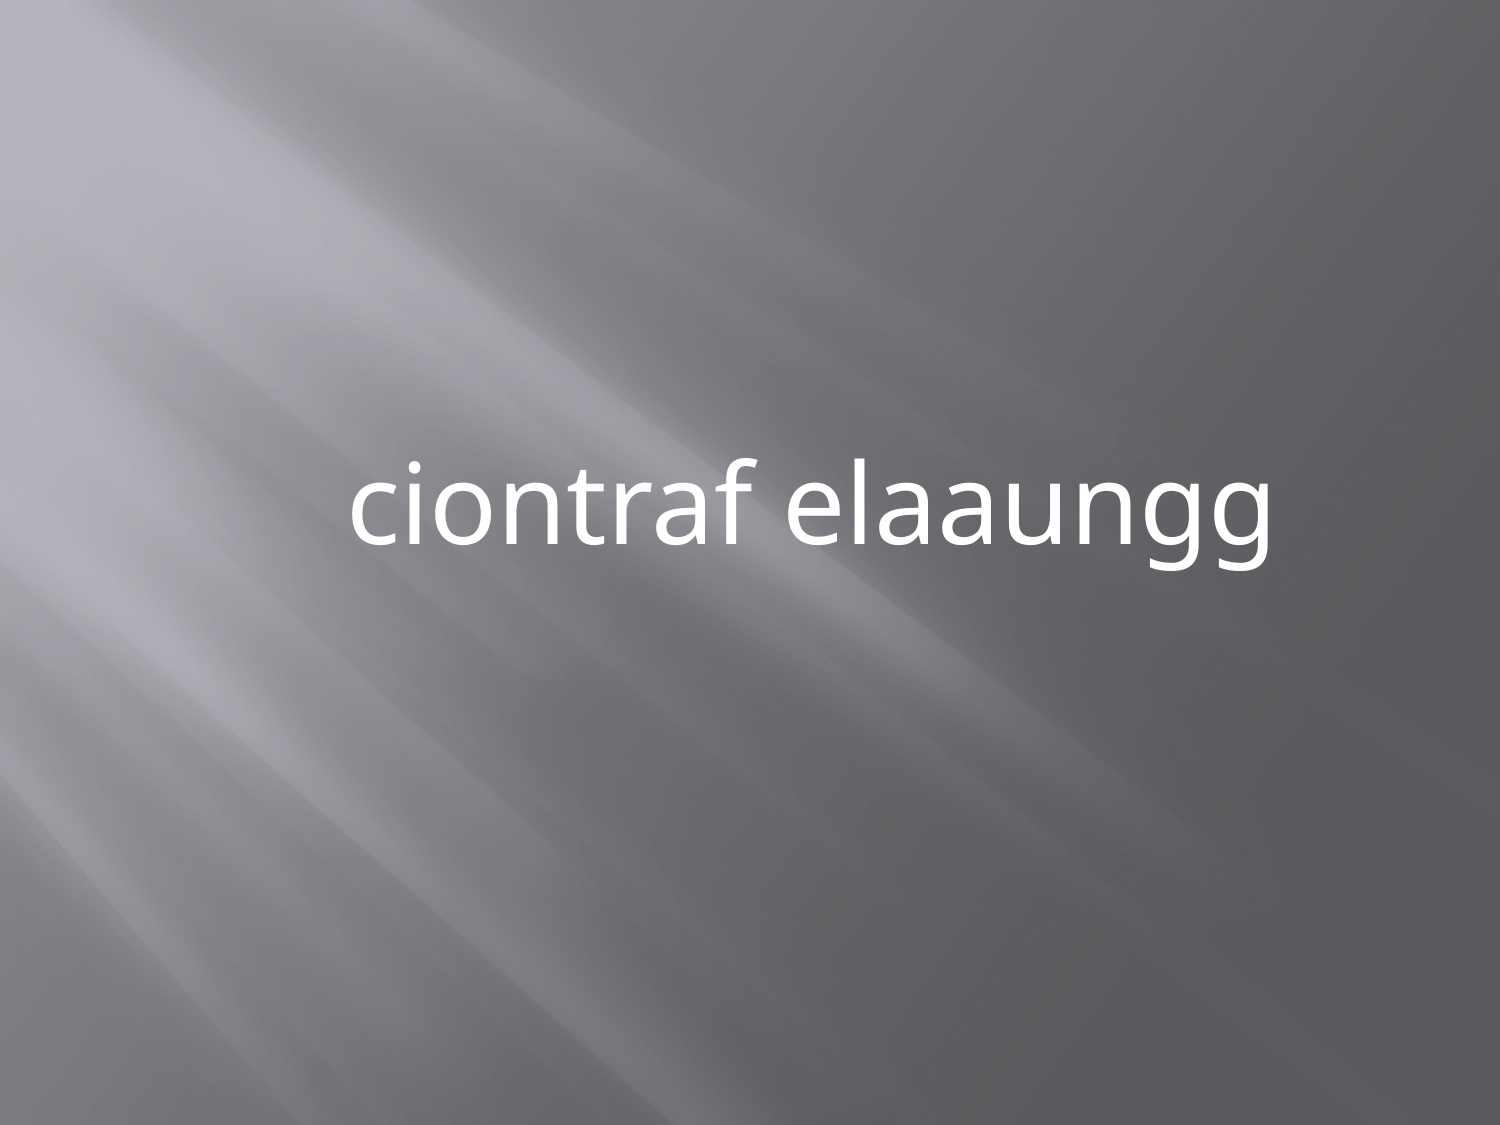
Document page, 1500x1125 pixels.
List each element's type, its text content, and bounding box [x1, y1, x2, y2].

text_box ciontraf elaaungg [312, 424, 1313, 575]
